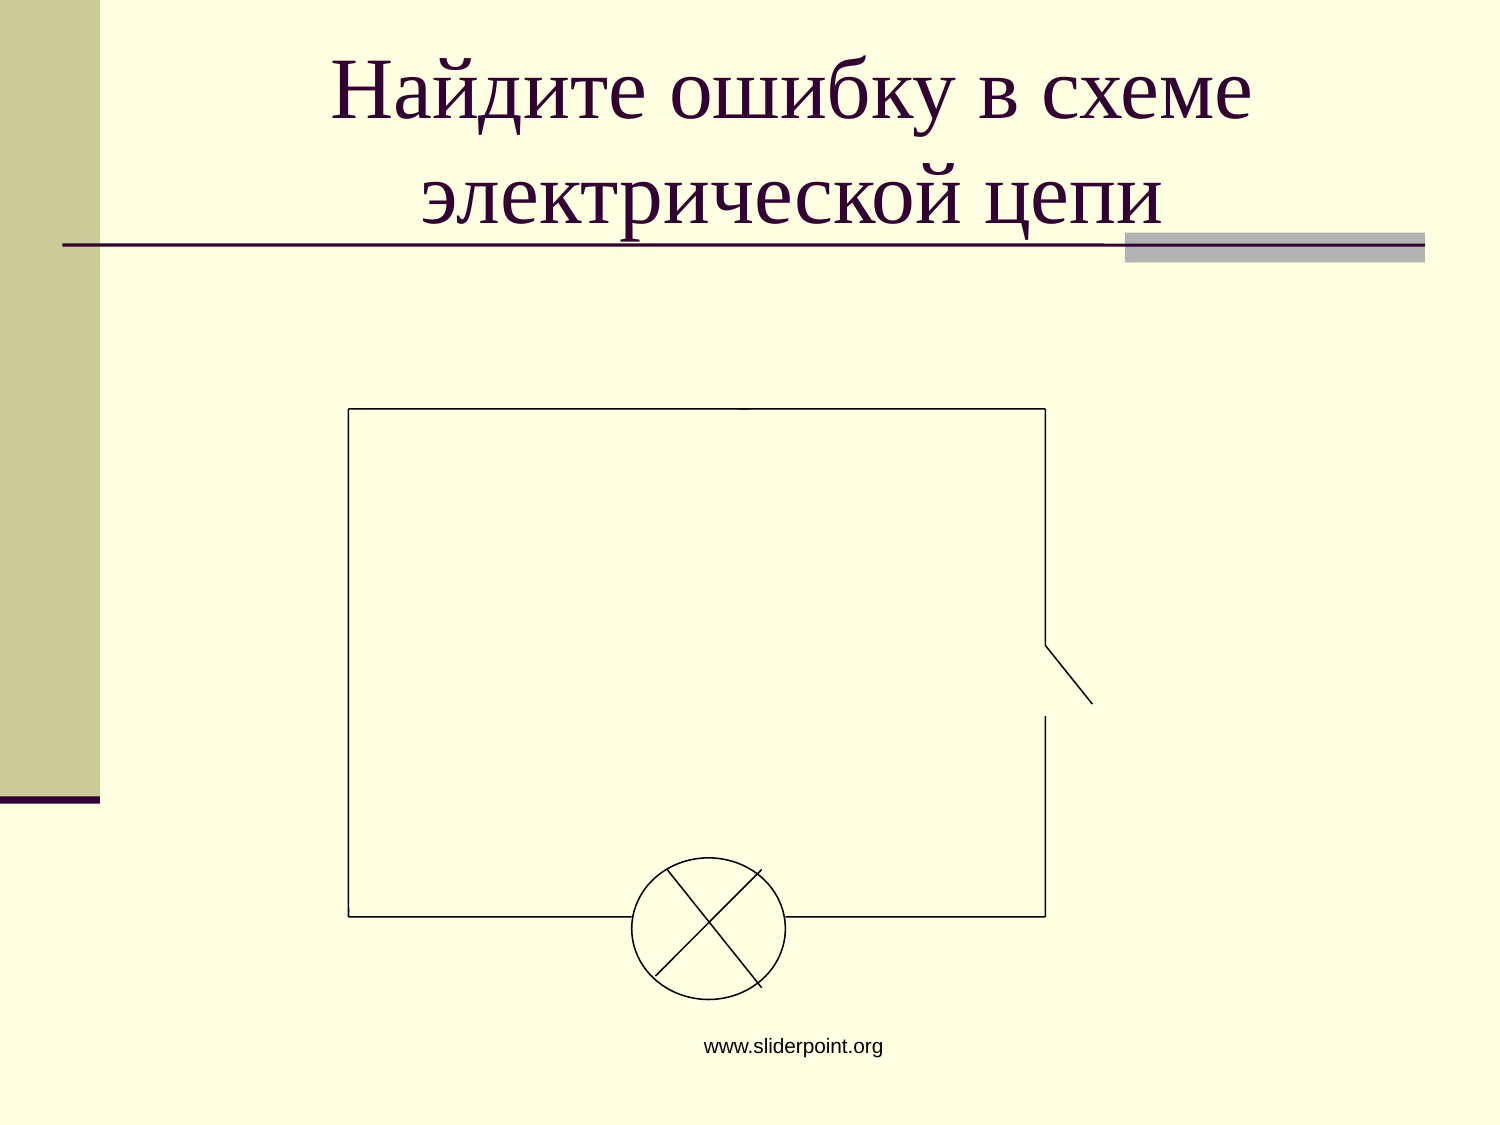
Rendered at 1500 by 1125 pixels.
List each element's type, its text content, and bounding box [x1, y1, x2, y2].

title Найдите ошибку в схеме электрической цепи [159, 16, 1426, 256]
footer www.sliderpoint.org [549, 1024, 1038, 1101]
text_box [631, 857, 786, 1000]
